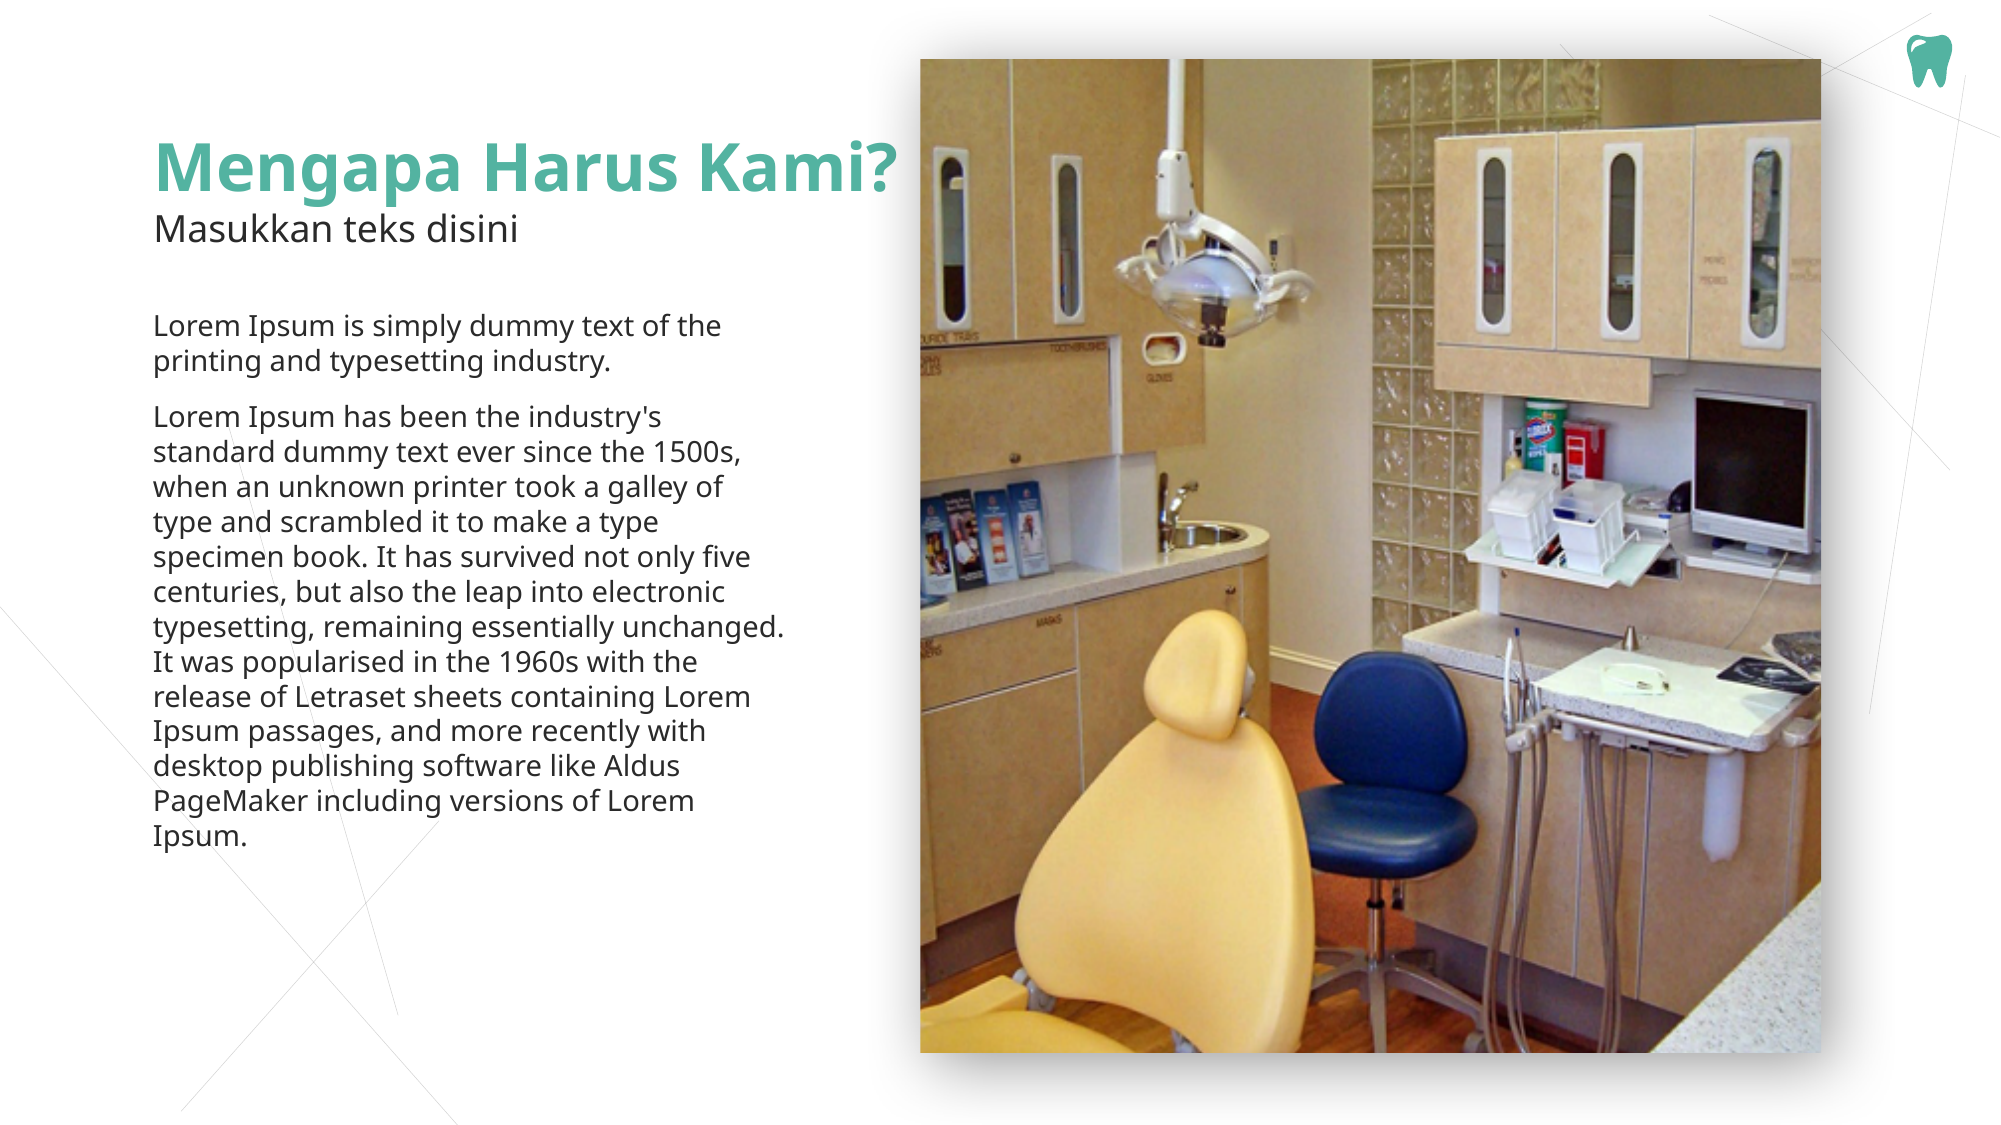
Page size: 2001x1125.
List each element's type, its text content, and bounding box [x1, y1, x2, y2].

text_box Lorem Ipsum is simply dummy text of the printing and typesetting industry. Lorem Ipsum has been the industry's standard dummy text ever since the 1500s, when an unknown printer took a galley of type and scrambled it to make a type specimen book. It has survived not only five centuries, but also the leap into electronic typesetting, remaining essentially unchanged. It was popularised in the 1960s with the release of Letraset sheets containing Lorem Ipsum passages, and more recently with desktop publishing software like Aldus PageMaker including versions of Lorem Ipsum. [138, 299, 804, 860]
title Mengapa Harus Kami? [138, 59, 904, 202]
list Masukkan teks disini [138, 202, 886, 262]
picture [920, 59, 1822, 1053]
